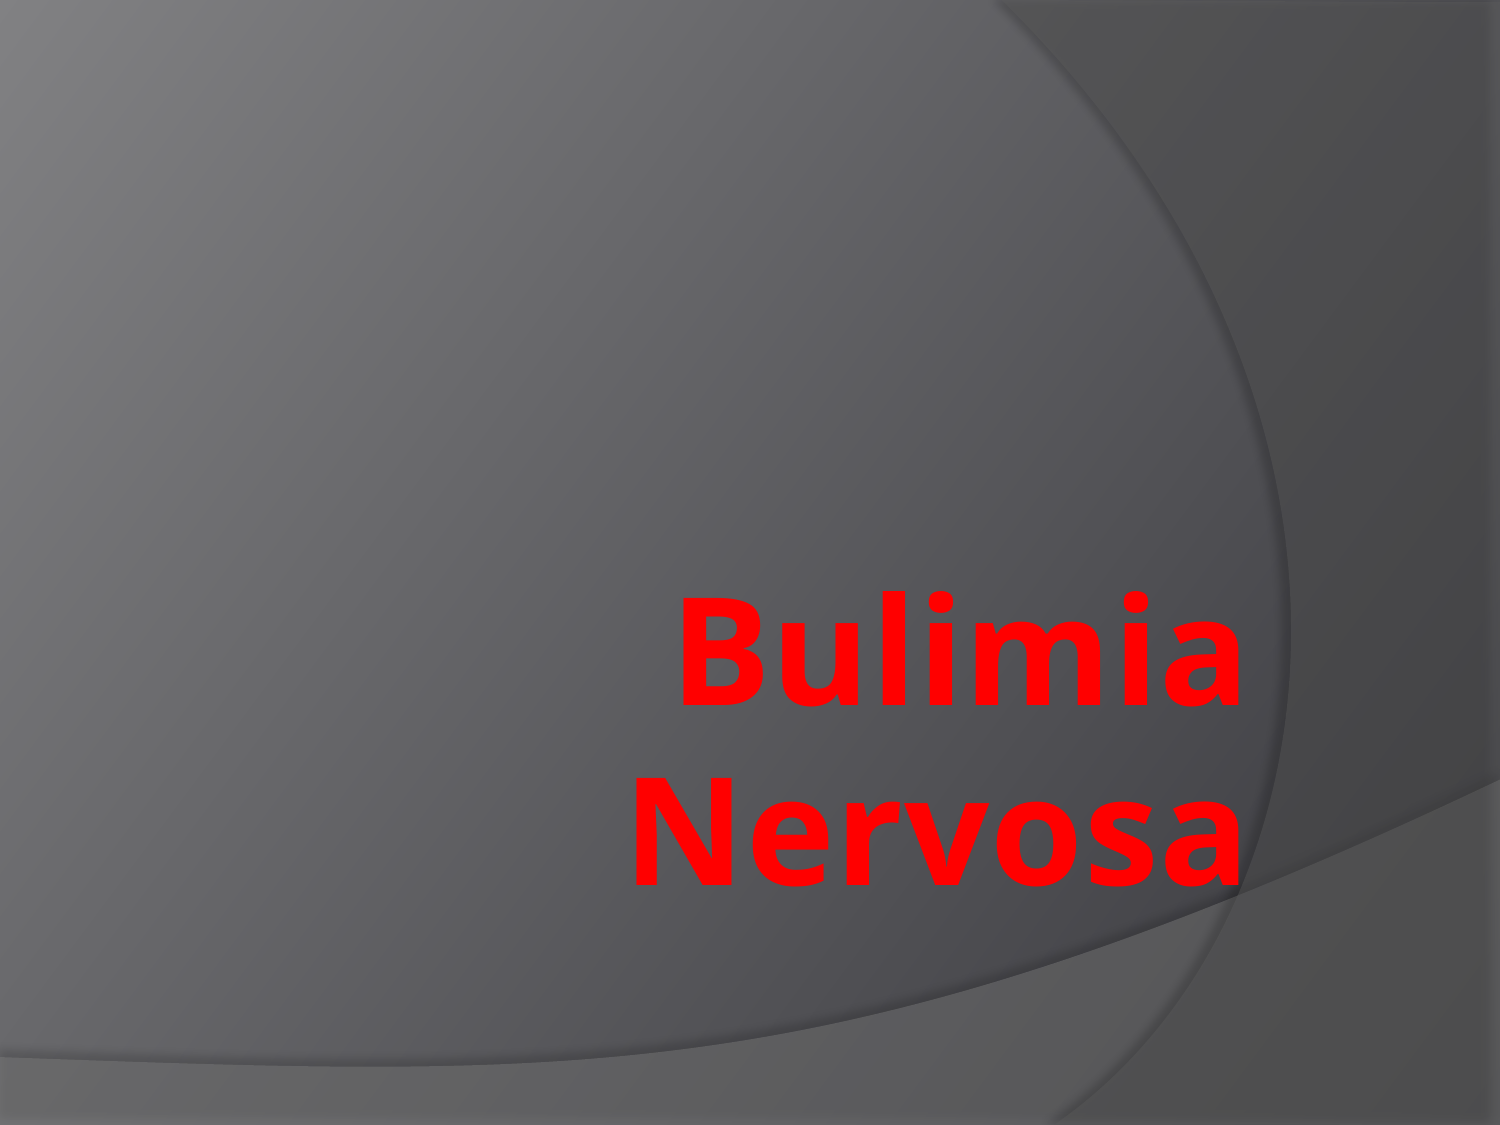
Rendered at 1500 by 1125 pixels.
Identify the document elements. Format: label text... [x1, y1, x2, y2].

title Bulimia Nervosa [57, 548, 1260, 926]
